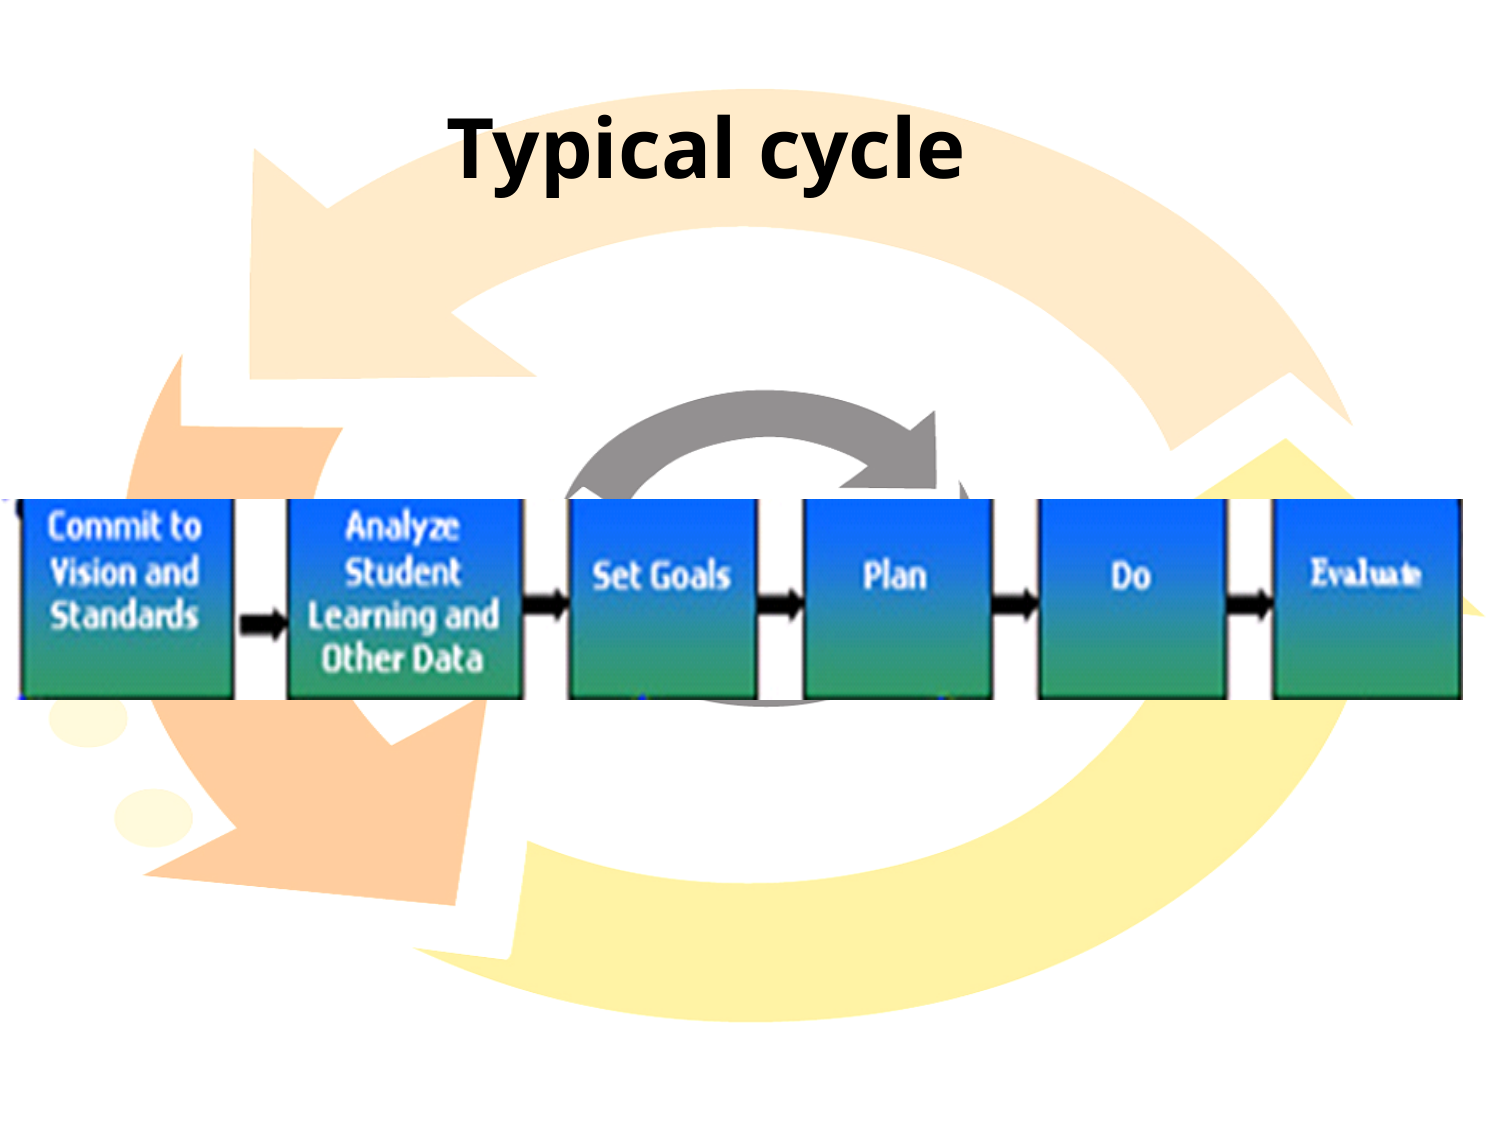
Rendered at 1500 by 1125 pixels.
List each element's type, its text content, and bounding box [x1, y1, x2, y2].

picture [0, 499, 1463, 701]
text_box Typical cycle [125, 87, 1288, 203]
